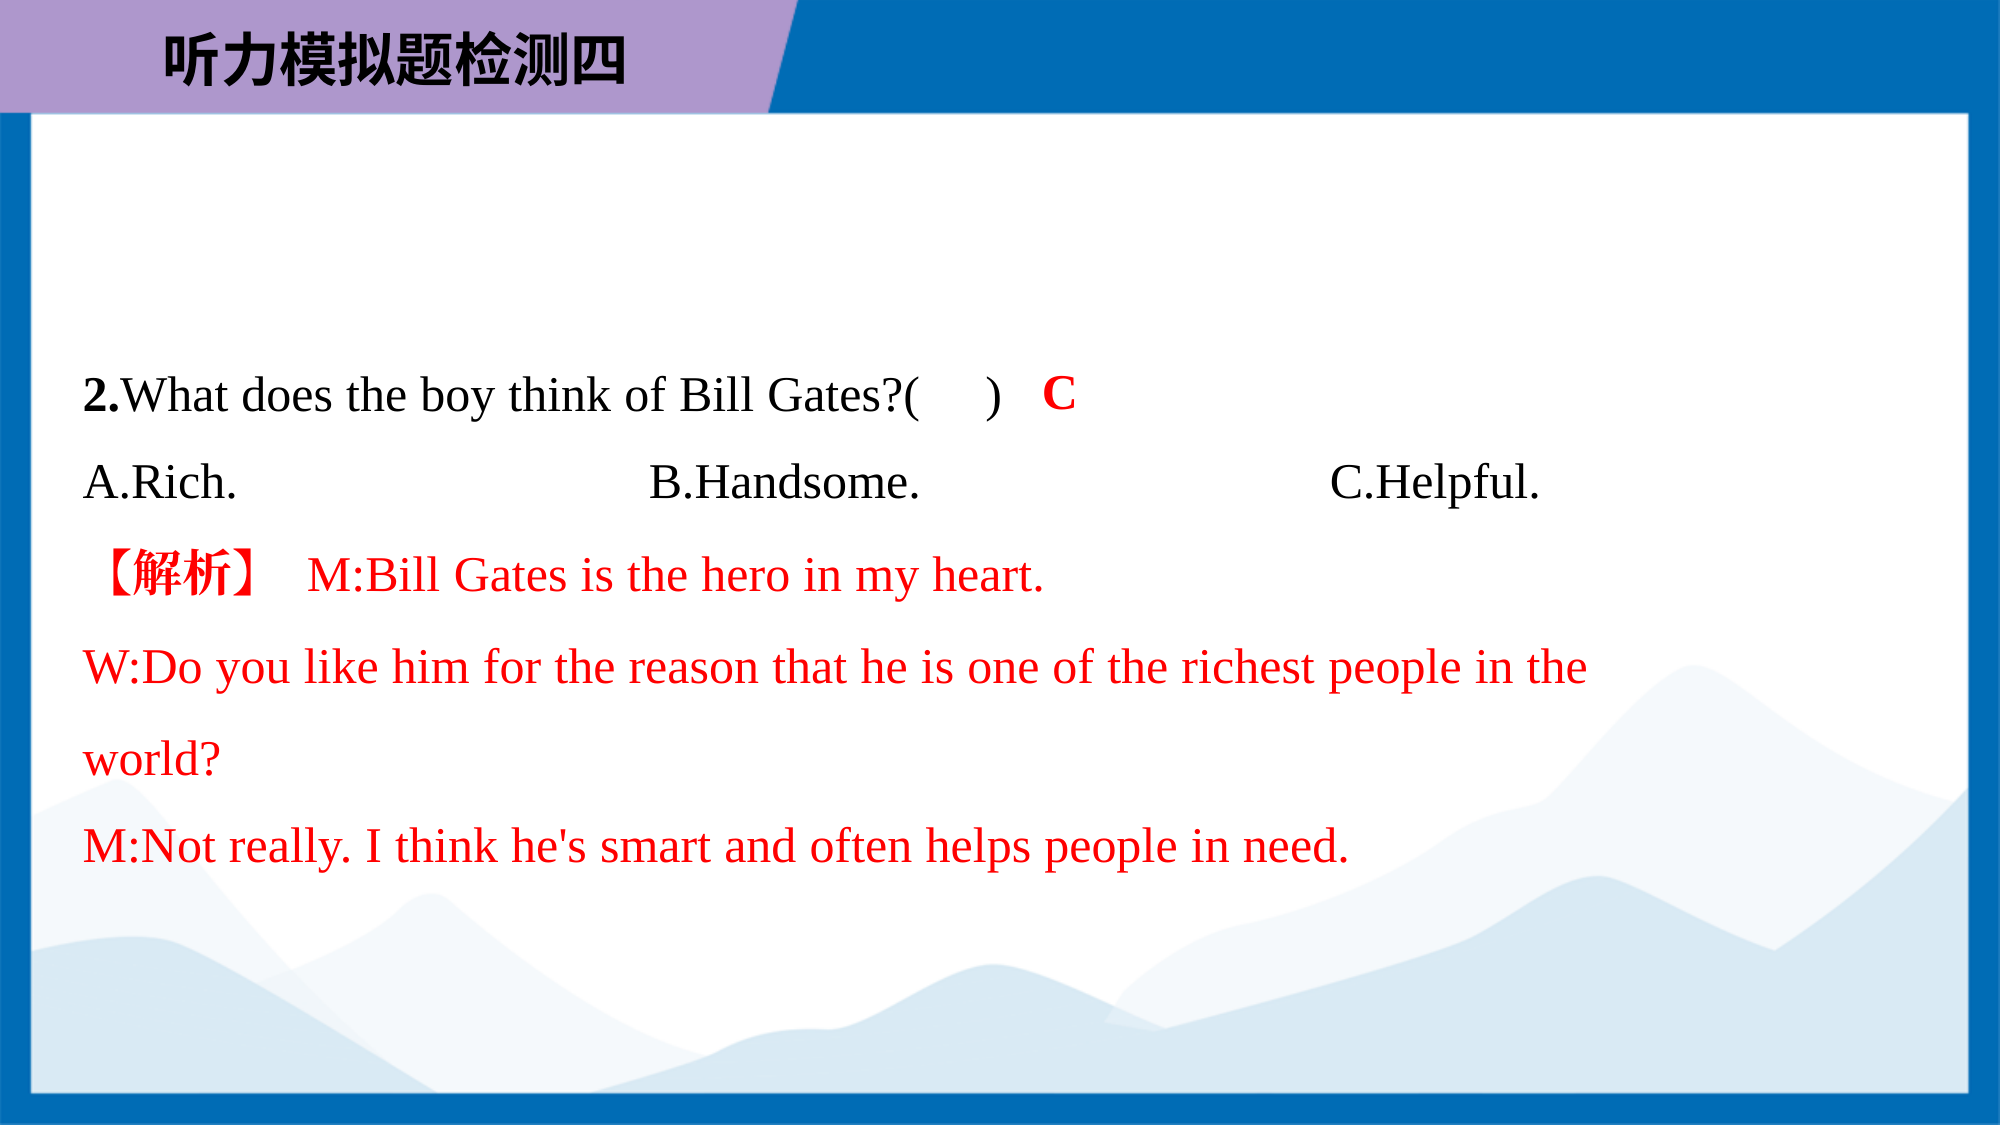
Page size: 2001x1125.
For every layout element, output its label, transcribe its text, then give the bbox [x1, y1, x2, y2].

text_box A.Rich. B.Handsome. C.Helpful. [82, 421, 1917, 500]
text_box C [1023, 332, 1097, 411]
picture [0, 0, 2000, 1125]
text_box 2.What does the boy think of Bill Gates?( ) [82, 333, 1917, 412]
text_box 【解析】 M:Bill Gates is the hero in my heart. W:Do you like him for the reason that he is one of the richest people in the world? M:Not really. I think he's smart and often helps people in need. [82, 510, 1917, 863]
